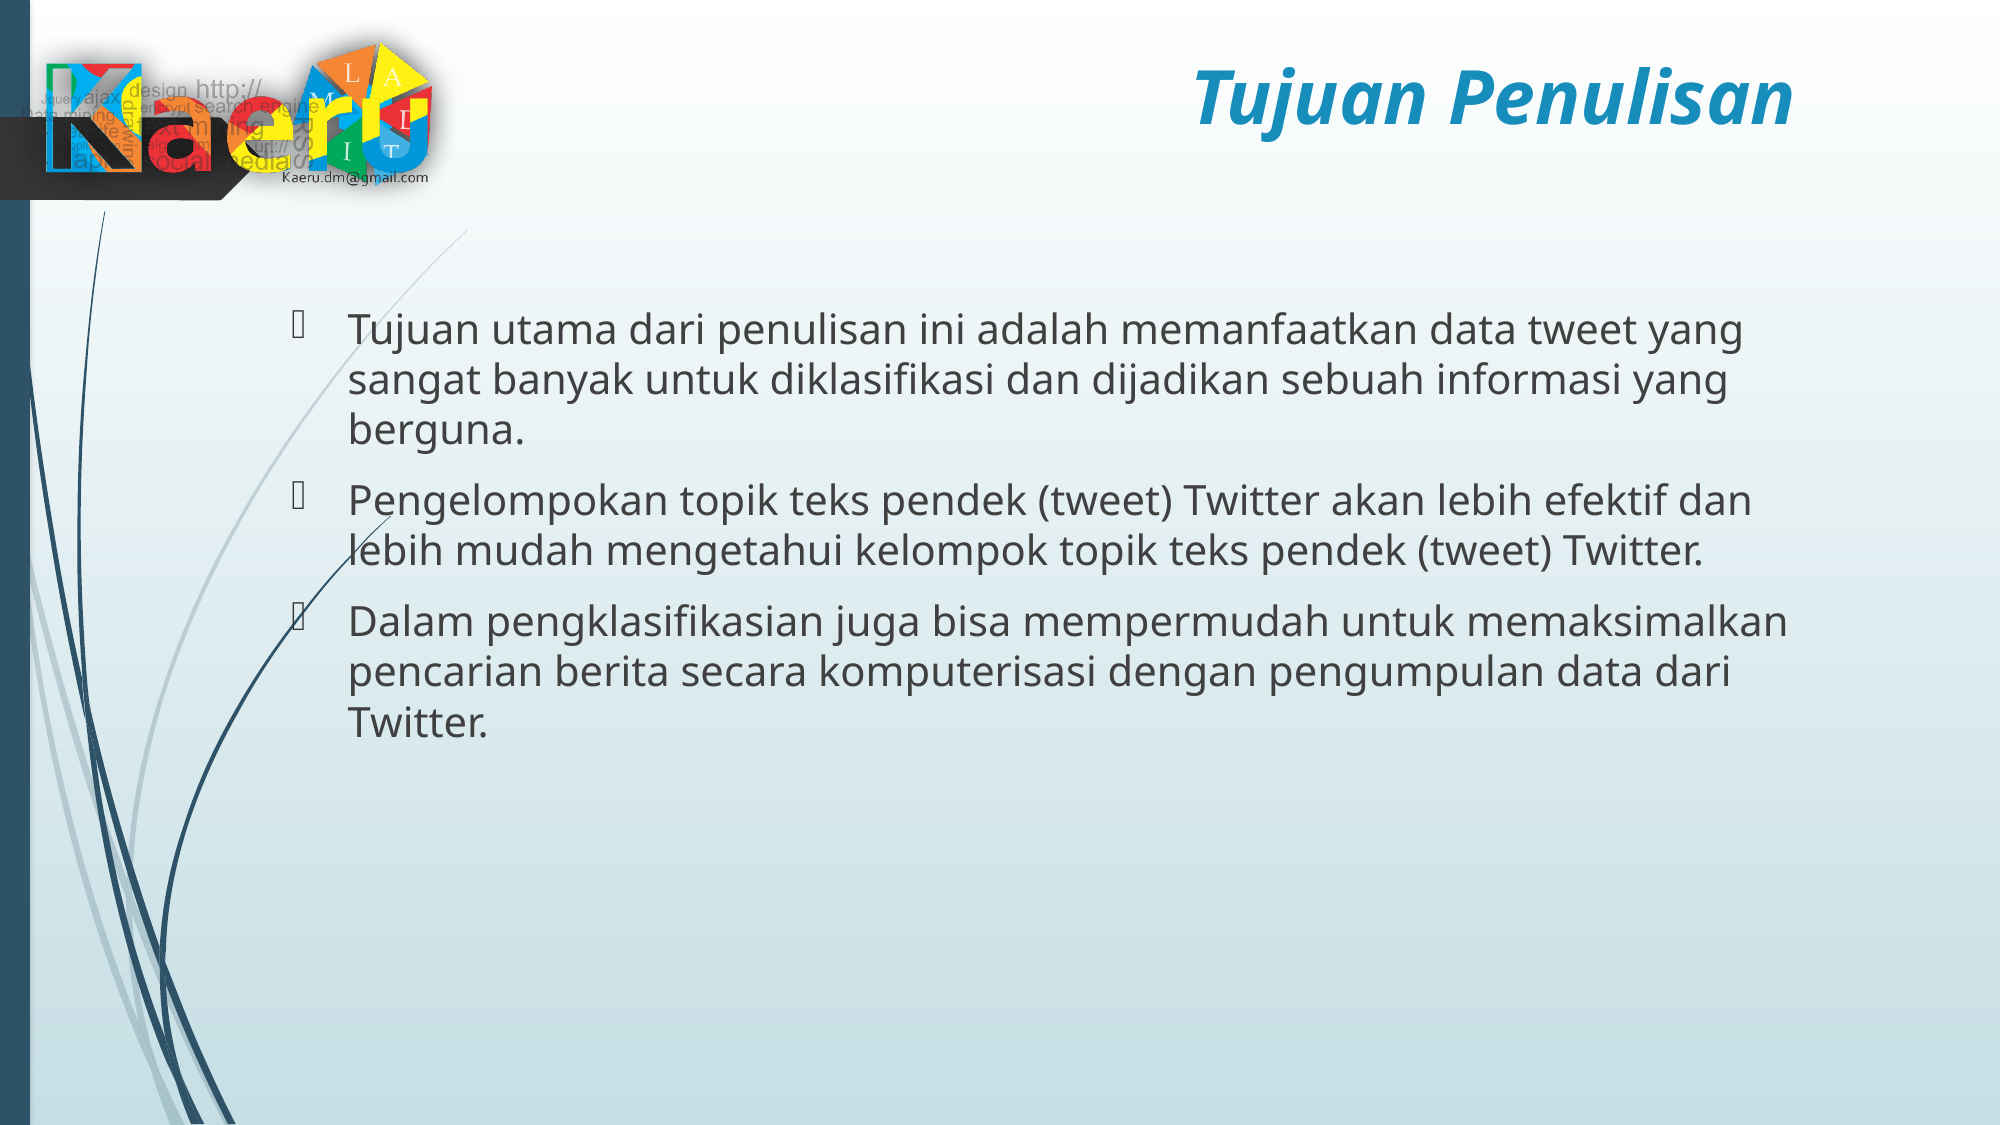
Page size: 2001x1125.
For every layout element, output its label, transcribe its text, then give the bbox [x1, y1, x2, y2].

list Tujuan utama dari penulisan ini adalah memanfaatkan data tweet yang sangat banyak untuk diklasifikasi dan dijadikan sebuah informasi yang berguna. Pengelompokan topik teks pendek (tweet) Twitter akan lebih efektif dan lebih mudah mengetahui kelompok topik teks pendek (tweet) Twitter. Dalam pengklasifikasian juga bisa mempermudah untuk memaksimalkan pencarian berita secara komputerisasi dengan pengumpulan data dari Twitter. [276, 295, 1852, 819]
text_box [425, 591, 1888, 802]
title Tujuan Penulisan [1175, 42, 1925, 169]
picture [22, 41, 432, 186]
